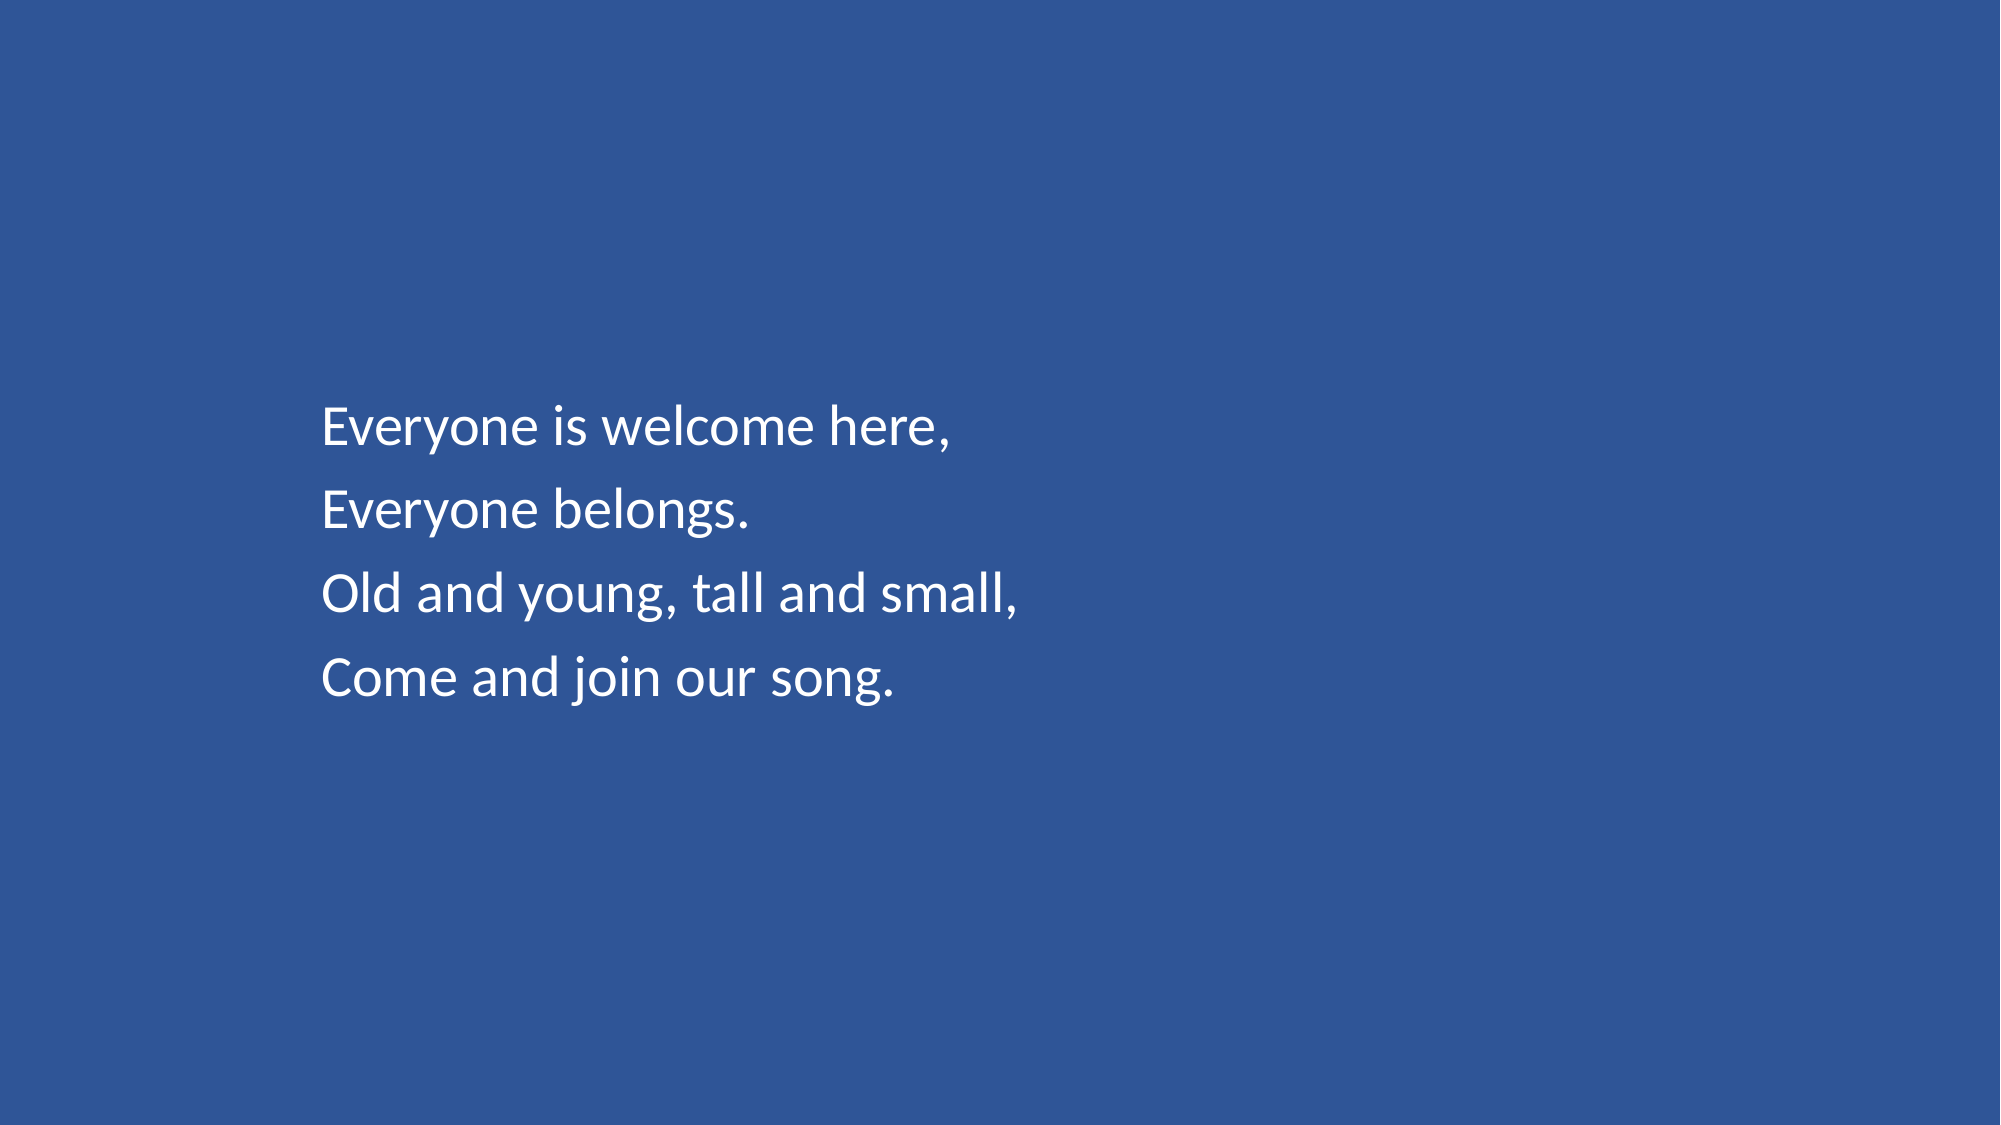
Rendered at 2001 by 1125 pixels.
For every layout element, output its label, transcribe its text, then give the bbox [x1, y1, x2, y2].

list Everyone is welcome here, Everyone belongs. Old and young, tall and small, Come and join our song. [306, 387, 1694, 738]
